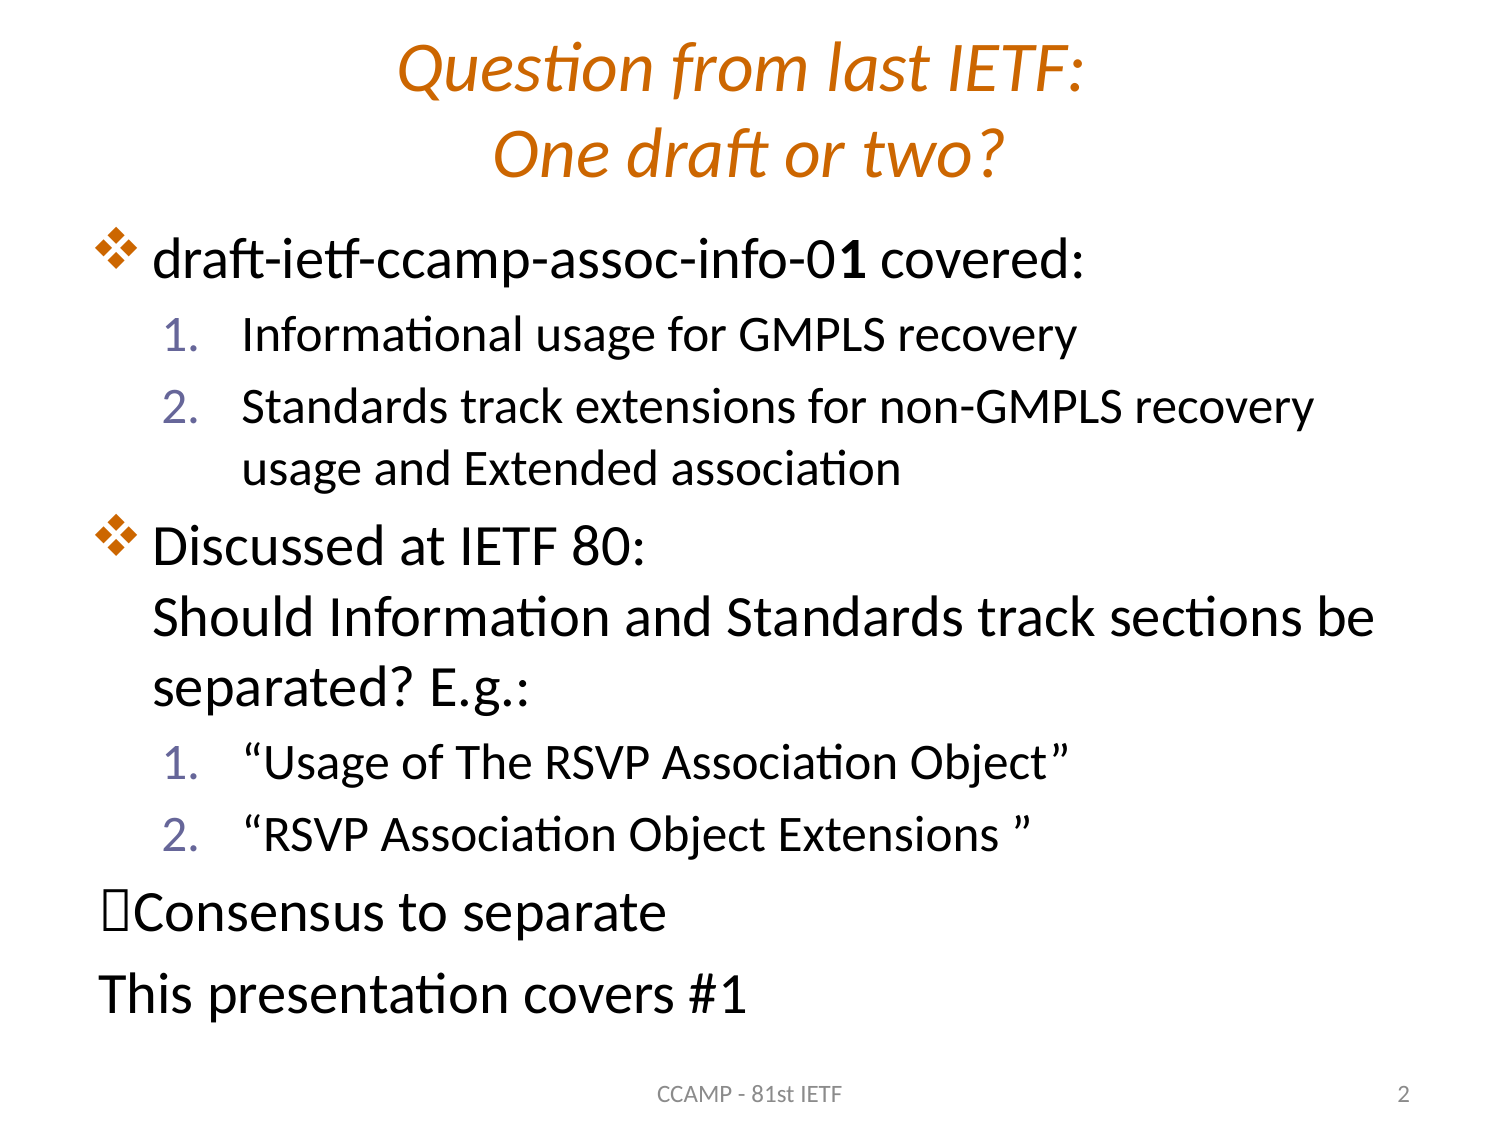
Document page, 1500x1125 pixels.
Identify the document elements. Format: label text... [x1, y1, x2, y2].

title Question from last IETF: One draft or two? [75, 12, 1425, 200]
slide_number 2 [1074, 1062, 1425, 1123]
footer CCAMP - 81st IETF [512, 1062, 988, 1123]
list draft-ietf-ccamp-assoc-info-01 covered: Informational usage for GMPLS recovery Standards track extensions for non-GMPLS recovery usage and Extended association Discussed at IETF 80: Should Information and Standards track sections be separated? E.g.: “Usage of The RSVP Association Object” “RSVP Association Object Extensions ” Consensus to separate This presentation covers #1 [75, 212, 1425, 1038]
